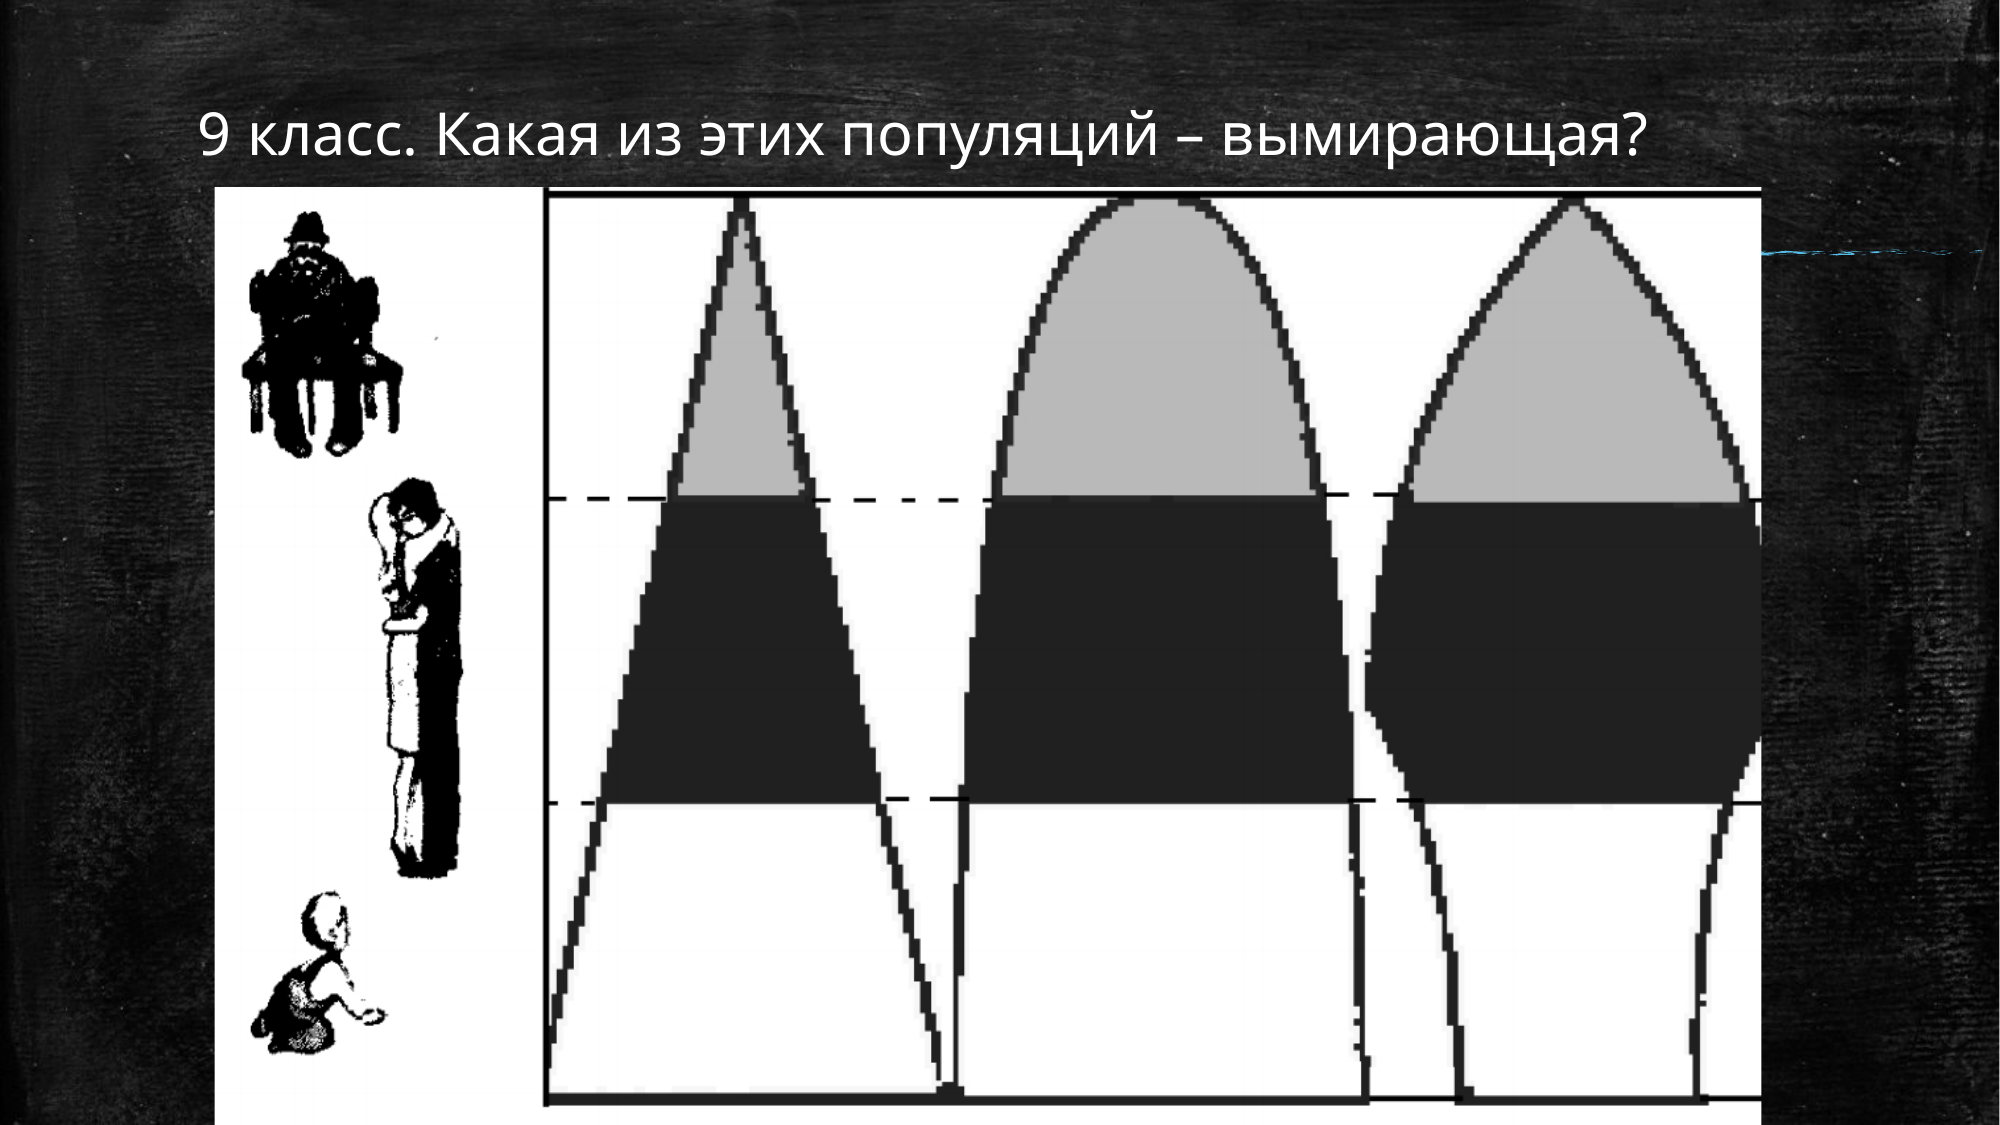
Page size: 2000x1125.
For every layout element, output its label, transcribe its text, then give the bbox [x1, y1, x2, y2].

title 9 класс. Какая из этих популяций – вымирающая? [120, 45, 1809, 176]
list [214, 187, 1762, 1125]
